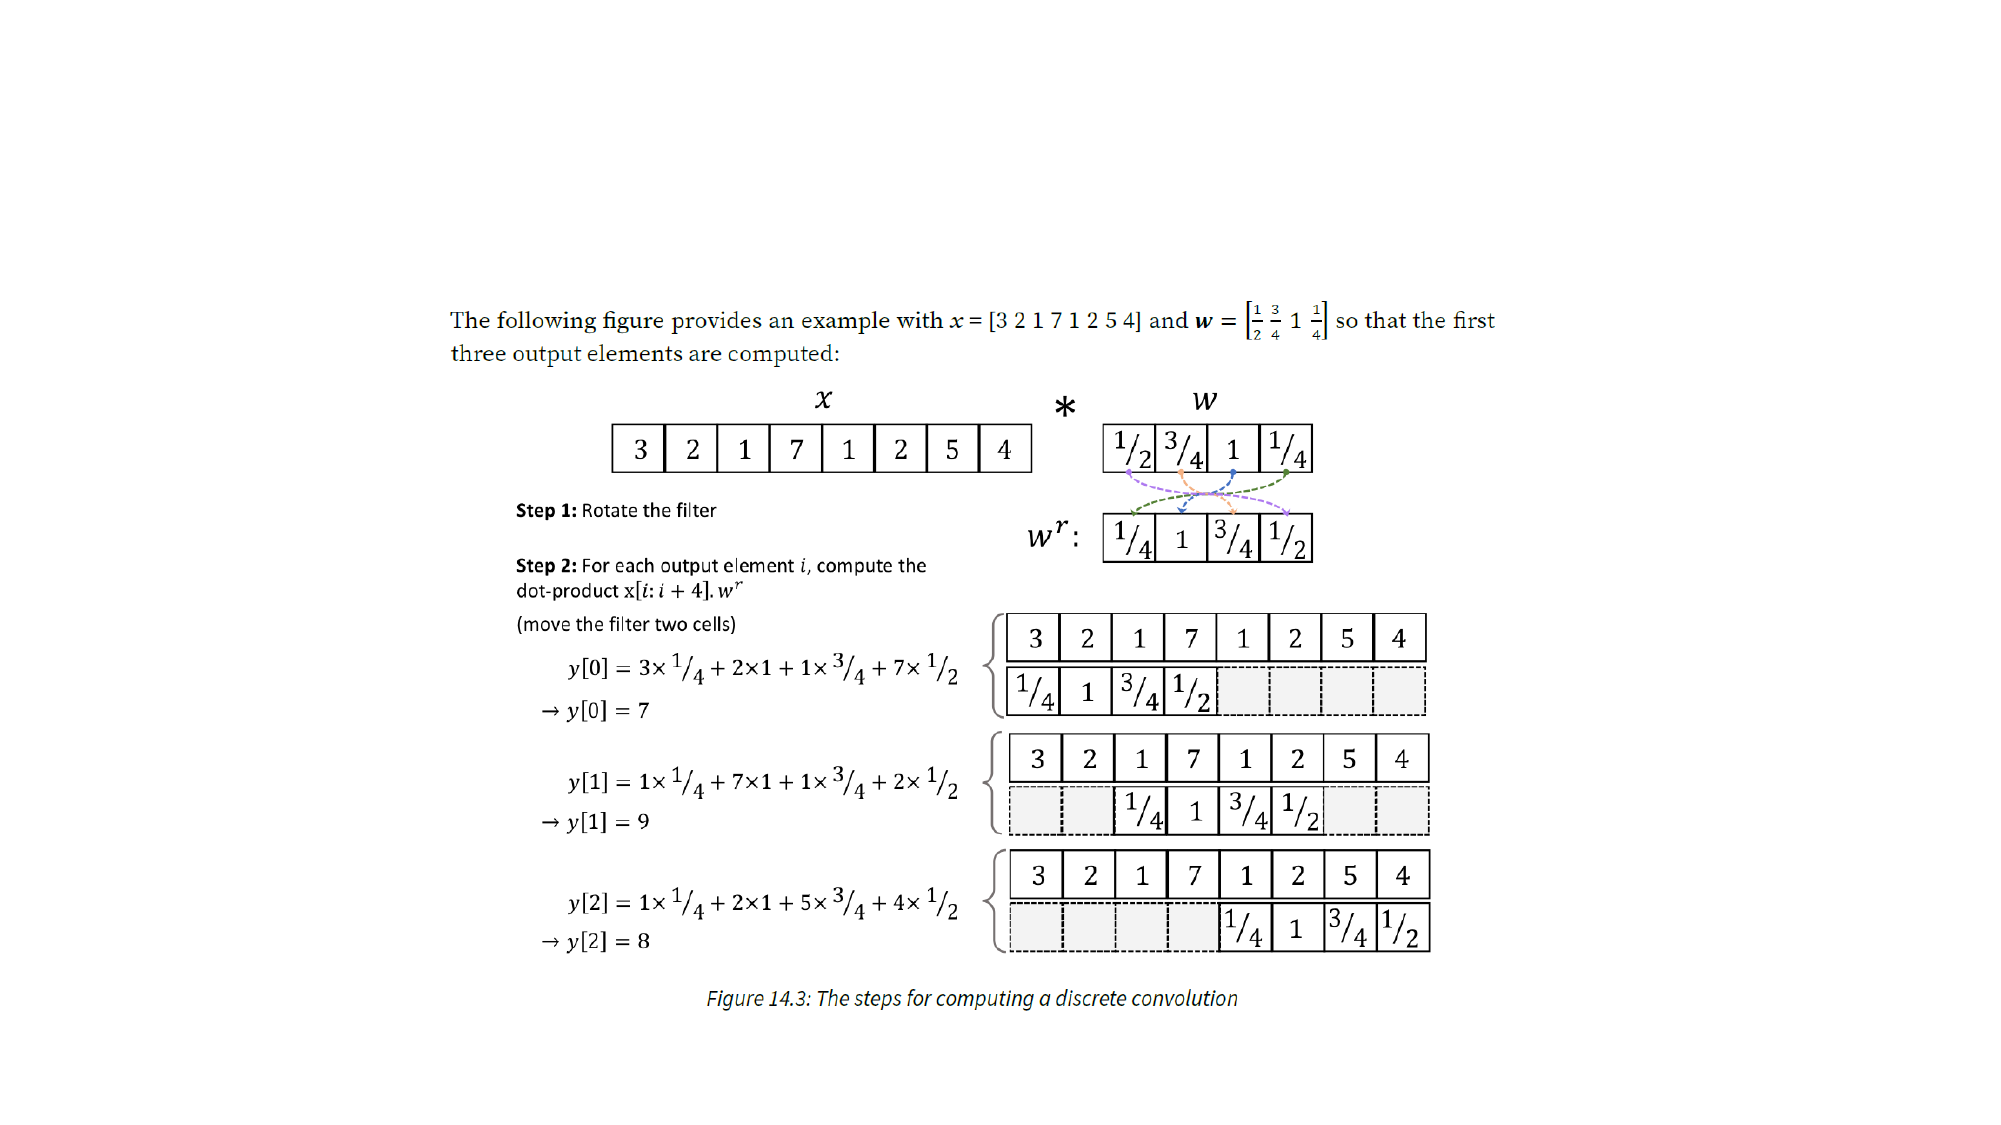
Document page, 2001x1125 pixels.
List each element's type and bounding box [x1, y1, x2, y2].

list [436, 299, 1564, 1014]
